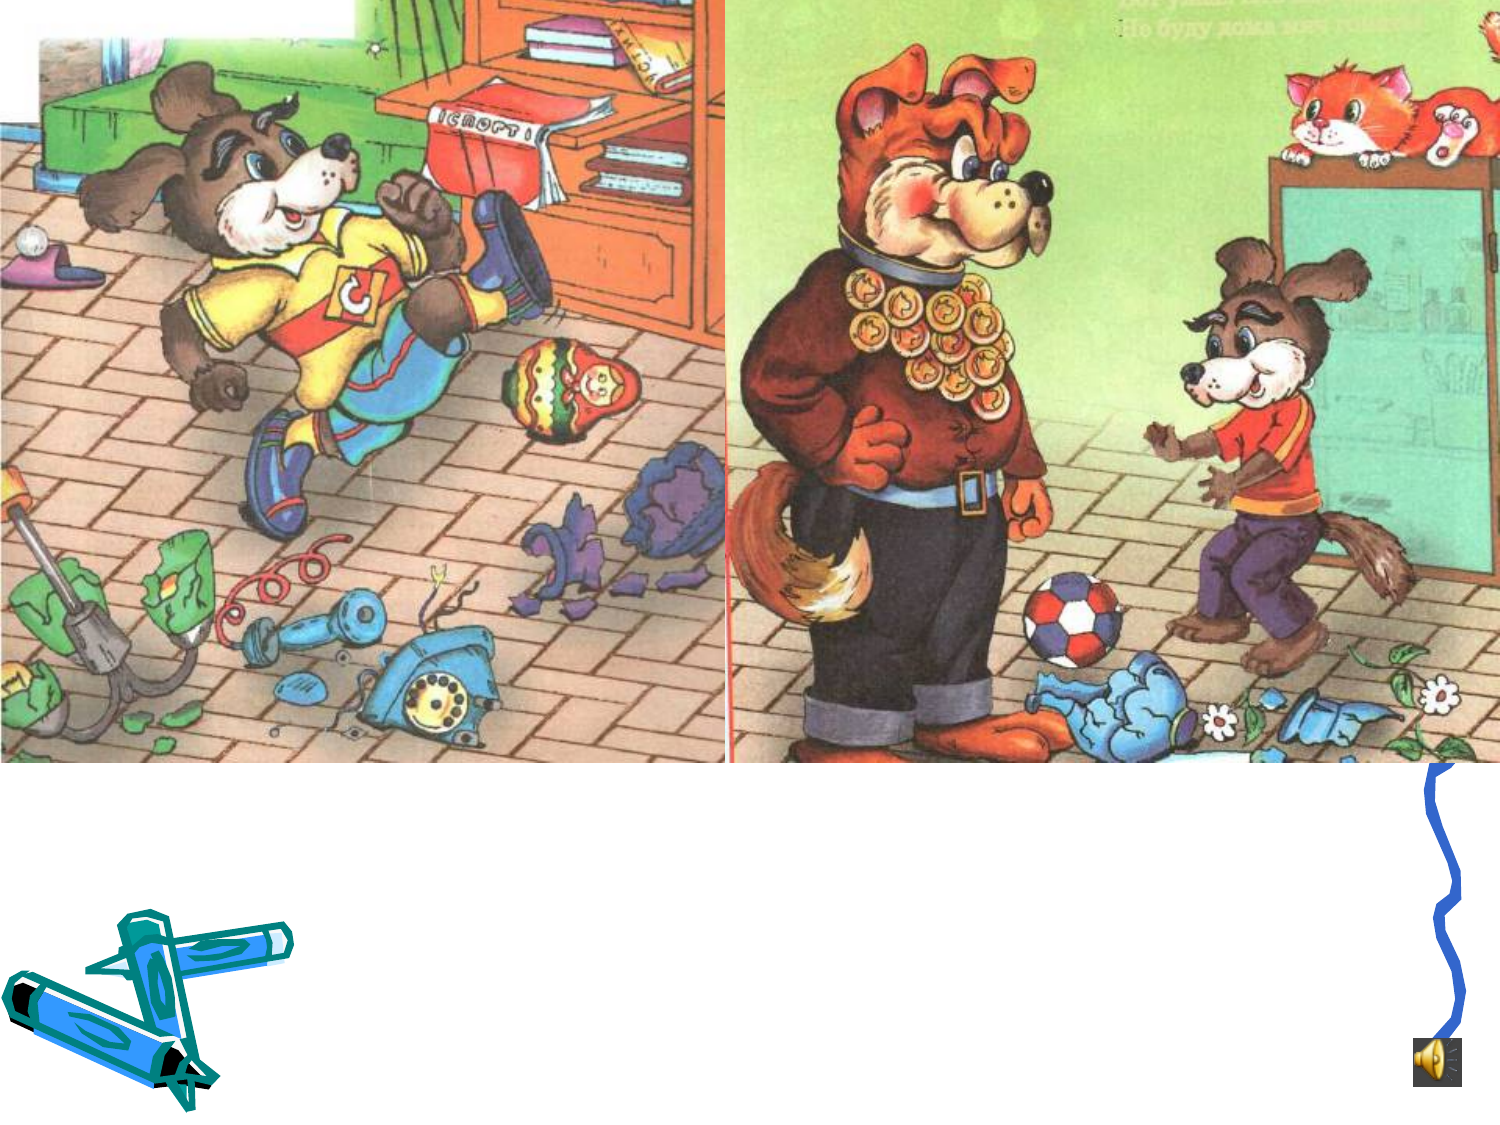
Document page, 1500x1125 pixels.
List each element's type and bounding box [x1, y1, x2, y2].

picture [0, 0, 1500, 763]
picture [1412, 1037, 1463, 1088]
